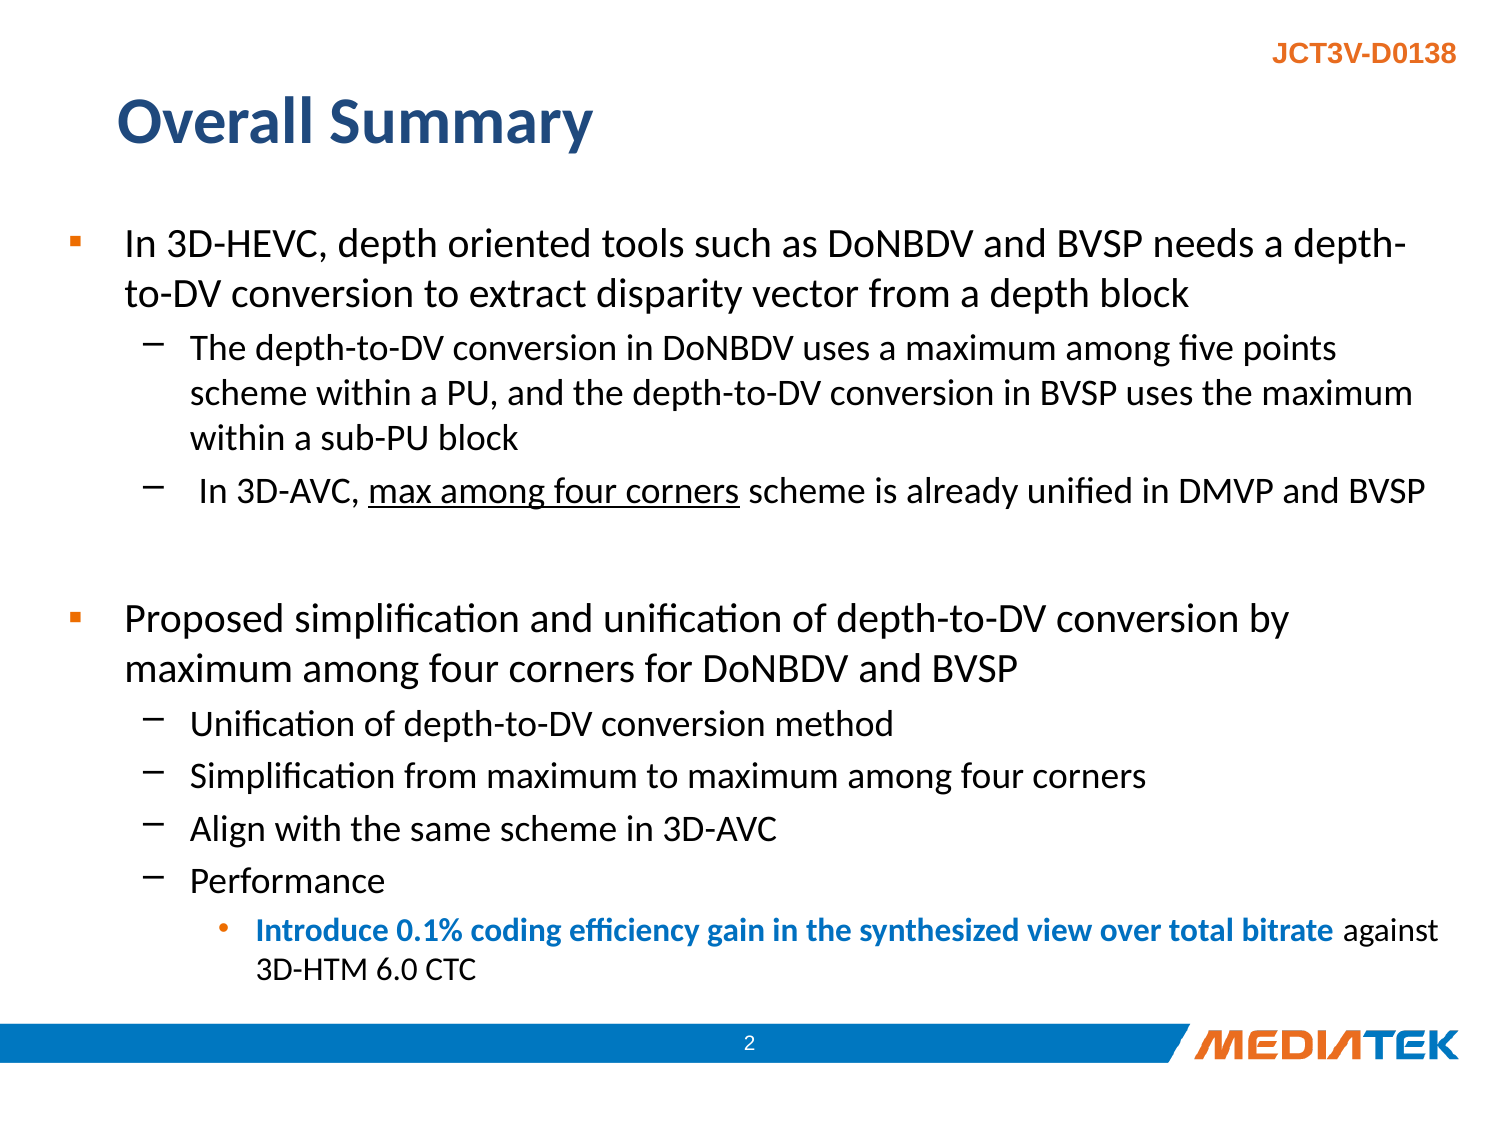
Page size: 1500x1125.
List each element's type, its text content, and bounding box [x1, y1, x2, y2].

list In 3D-HEVC, depth oriented tools such as DoNBDV and BVSP needs a depth-to-DV conversion to extract disparity vector from a depth block The depth-to-DV conversion in DoNBDV uses a maximum among five points scheme within a PU, and the depth-to-DV conversion in BVSP uses the maximum within a sub-PU block In 3D-AVC, max among four corners scheme is already unified in DMVP and BVSP Proposed simplification and unification of depth-to-DV conversion by maximum among four corners for DoNBDV and BVSP Unification of depth-to-DV conversion method Simplification from maximum to maximum among four corners Align with the same scheme in 3D-AVC Performance Introduce 0.1% coding efficiency gain in the synthesized view over total bitrate against 3D-HTM 6.0 CTC [52, 207, 1471, 959]
picture [789, 1023, 1459, 1063]
title Overall Summary [101, 62, 1425, 172]
slide_number 1 [711, 1022, 789, 1090]
picture [0, 1023, 711, 1063]
